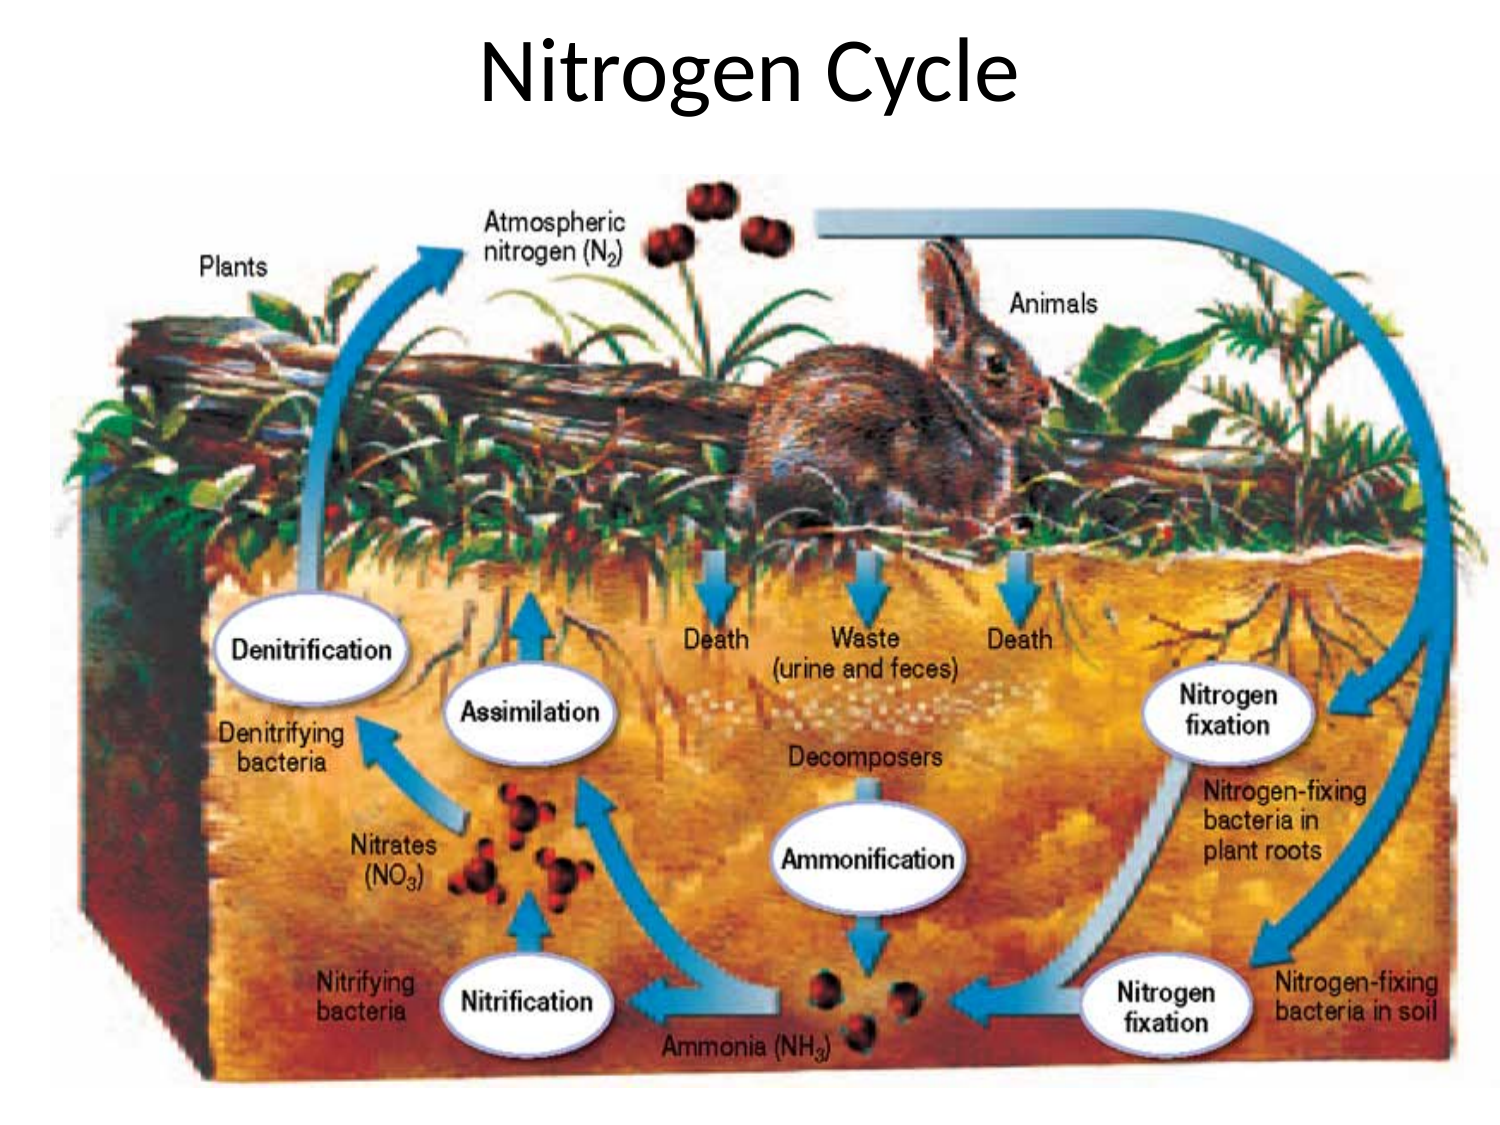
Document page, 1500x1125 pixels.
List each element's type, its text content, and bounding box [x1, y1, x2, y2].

title Nitrogen Cycle [75, 0, 1425, 130]
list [49, 174, 1500, 1088]
